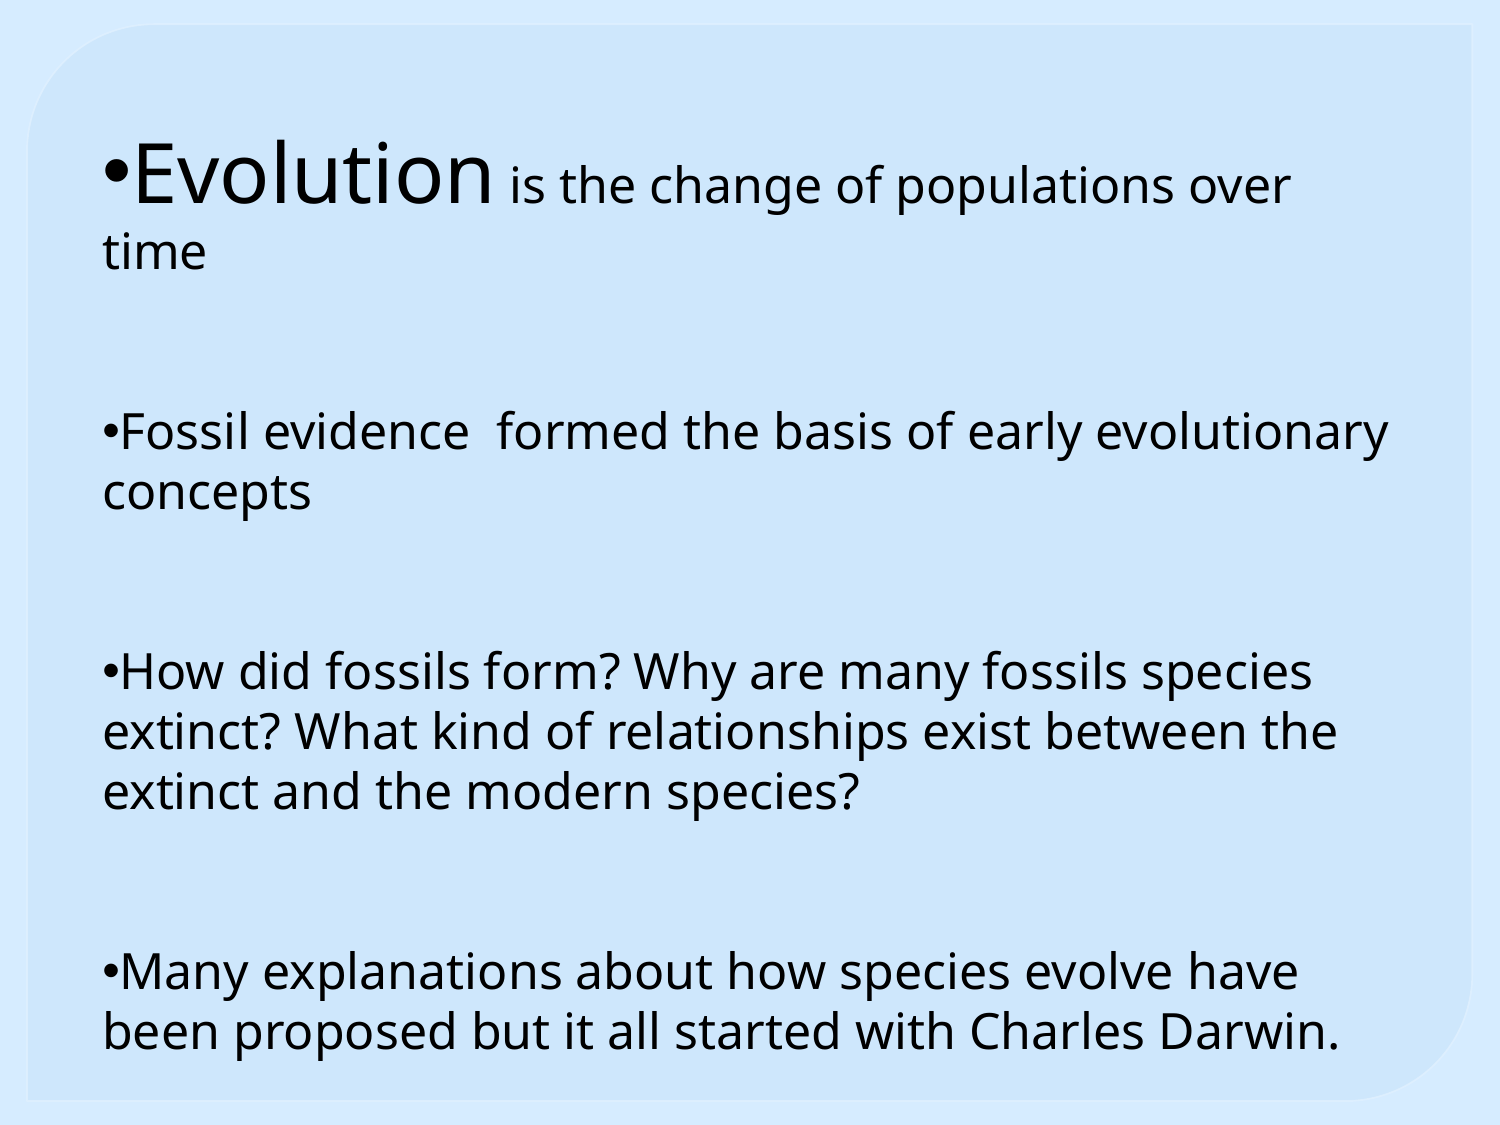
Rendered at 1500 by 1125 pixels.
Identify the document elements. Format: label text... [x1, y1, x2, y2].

text_box Evolution is the change of populations over time Fossil evidence formed the basis of early evolutionary concepts How did fossils form? Why are many fossils species extinct? What kind of relationships exist between the extinct and the modern species? Many explanations about how species evolve have been proposed but it all started with Charles Darwin. [87, 112, 1413, 1125]
